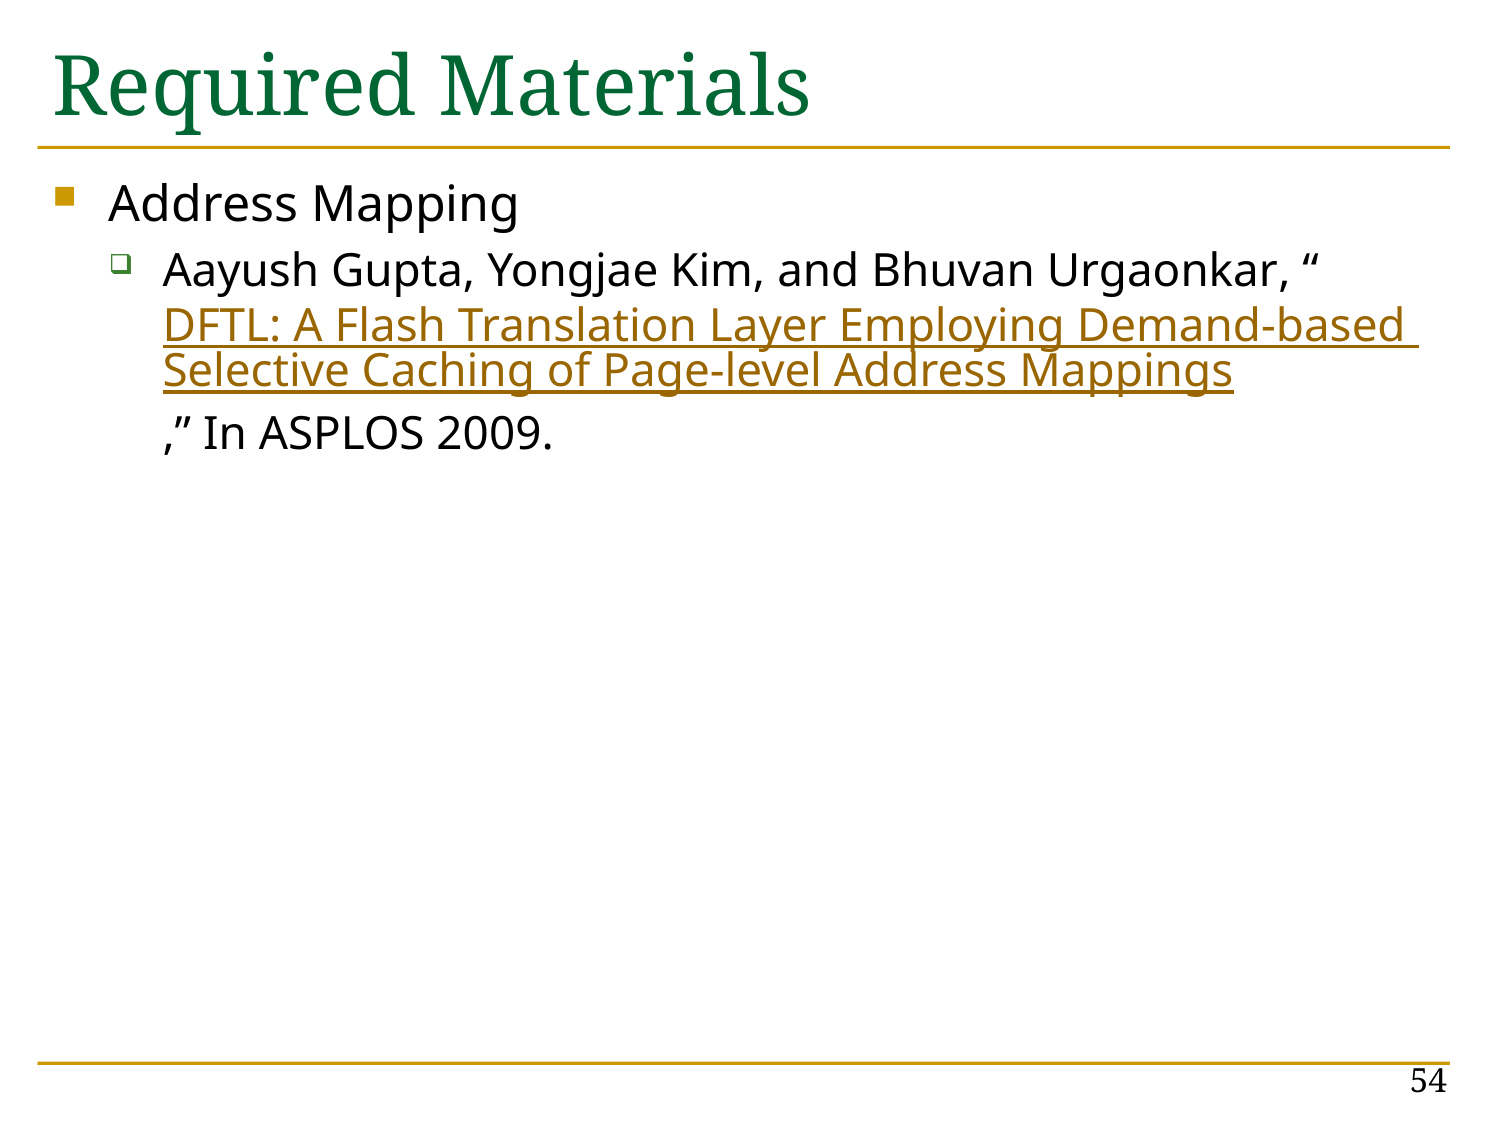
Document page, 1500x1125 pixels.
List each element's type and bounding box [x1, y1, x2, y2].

title [37, 24, 1450, 137]
list [37, 163, 1450, 1063]
slide_number [1111, 1036, 1462, 1112]
